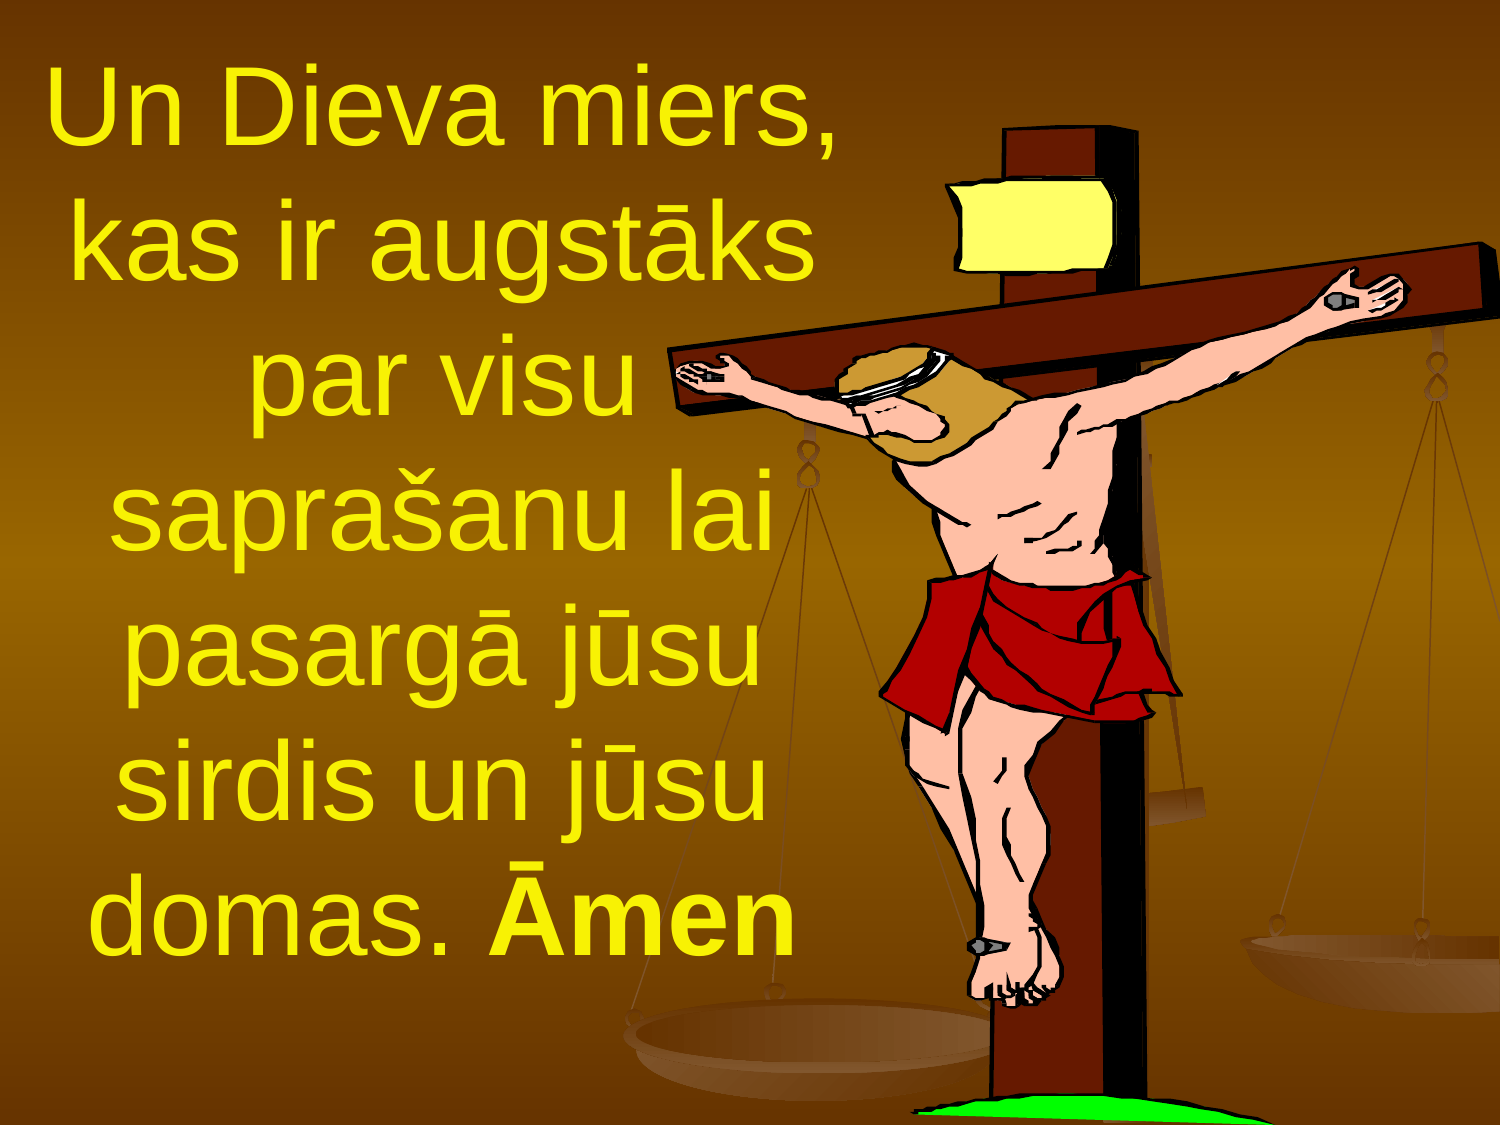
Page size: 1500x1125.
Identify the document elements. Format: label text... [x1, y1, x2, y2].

picture [662, 125, 1500, 1125]
title Un Dieva miers, kas ir augstāks par visu saprašanu lai pasargā jūsu sirdis un jūsu domas. Āmen [17, 479, 657, 668]
